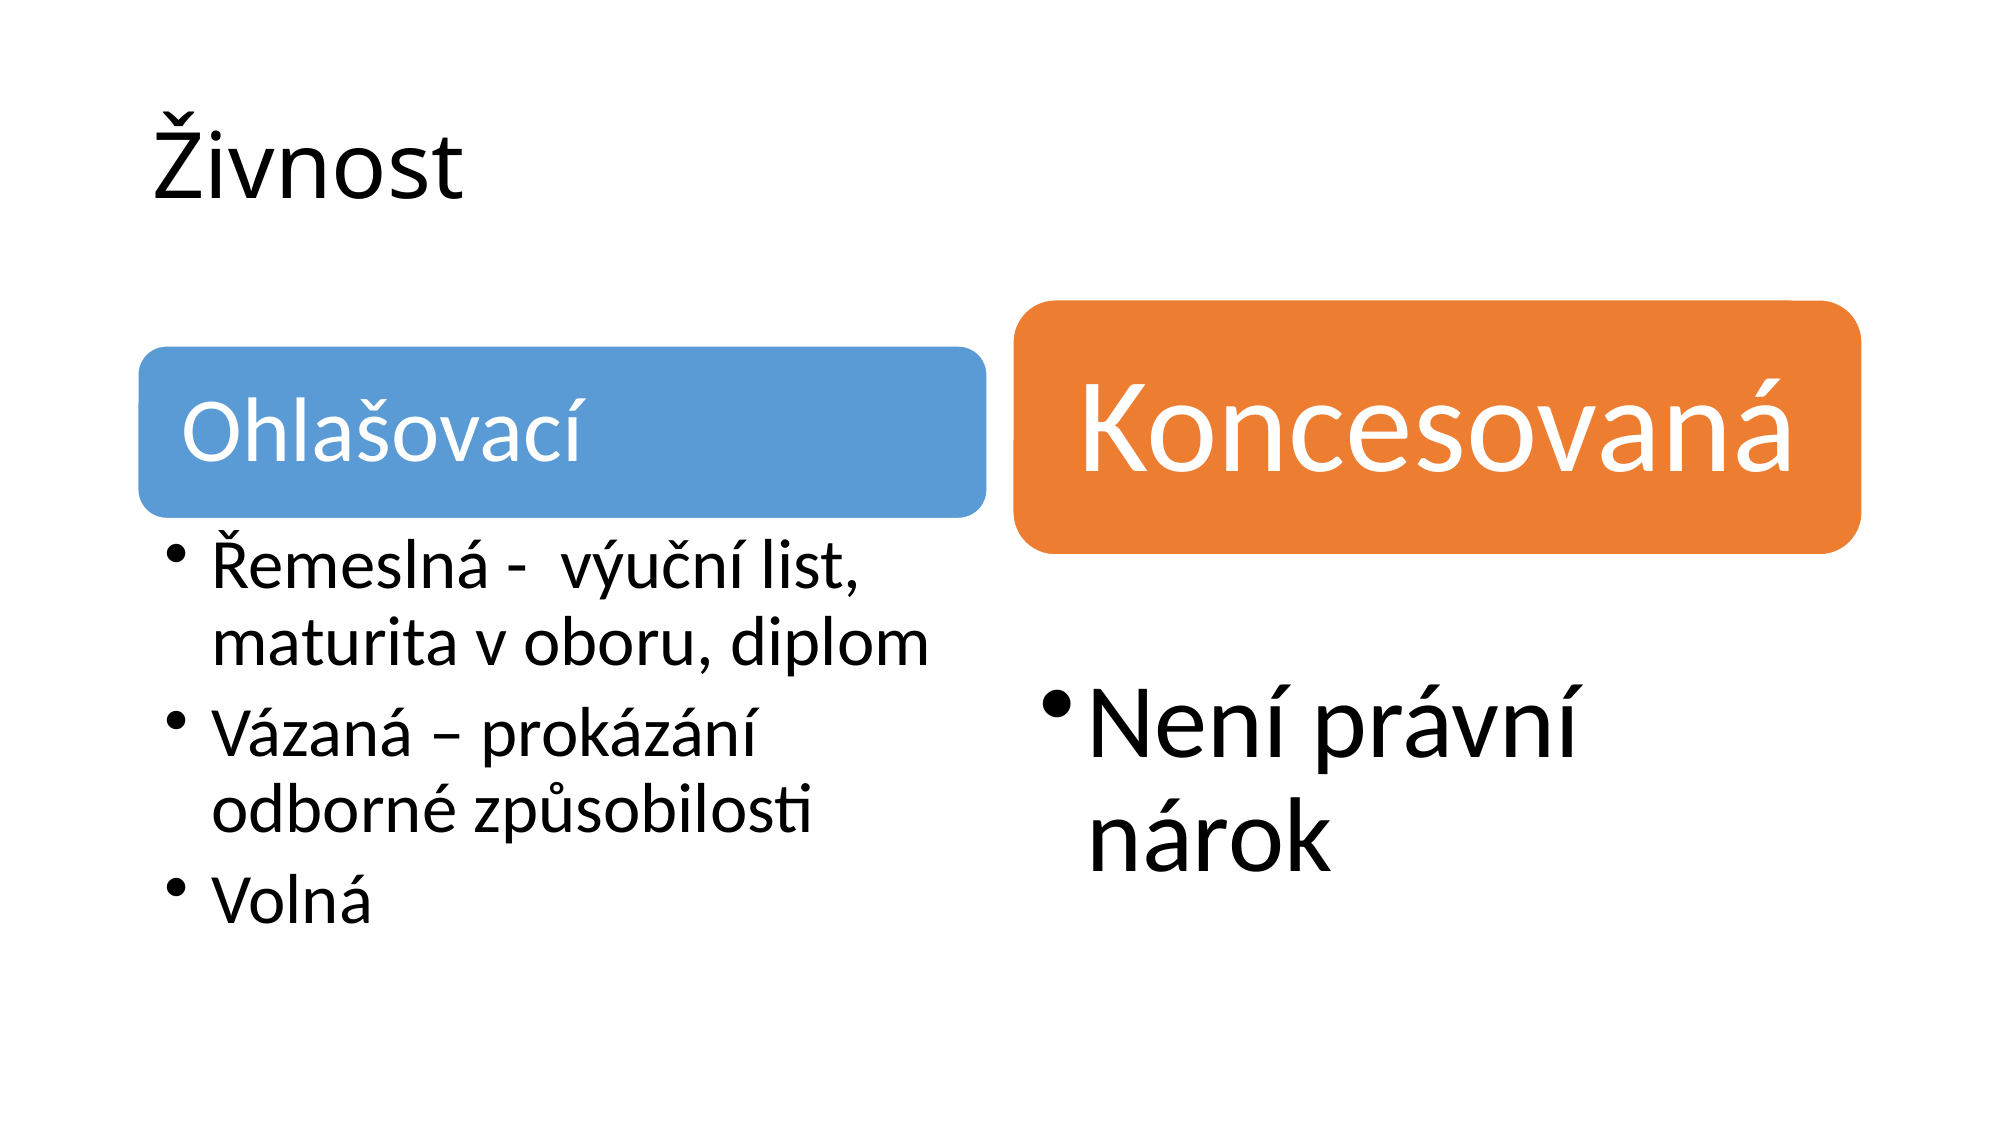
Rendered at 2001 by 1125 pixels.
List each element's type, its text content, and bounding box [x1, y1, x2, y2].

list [1012, 299, 1863, 1014]
title Živnost [137, 59, 1863, 278]
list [137, 299, 988, 1014]
